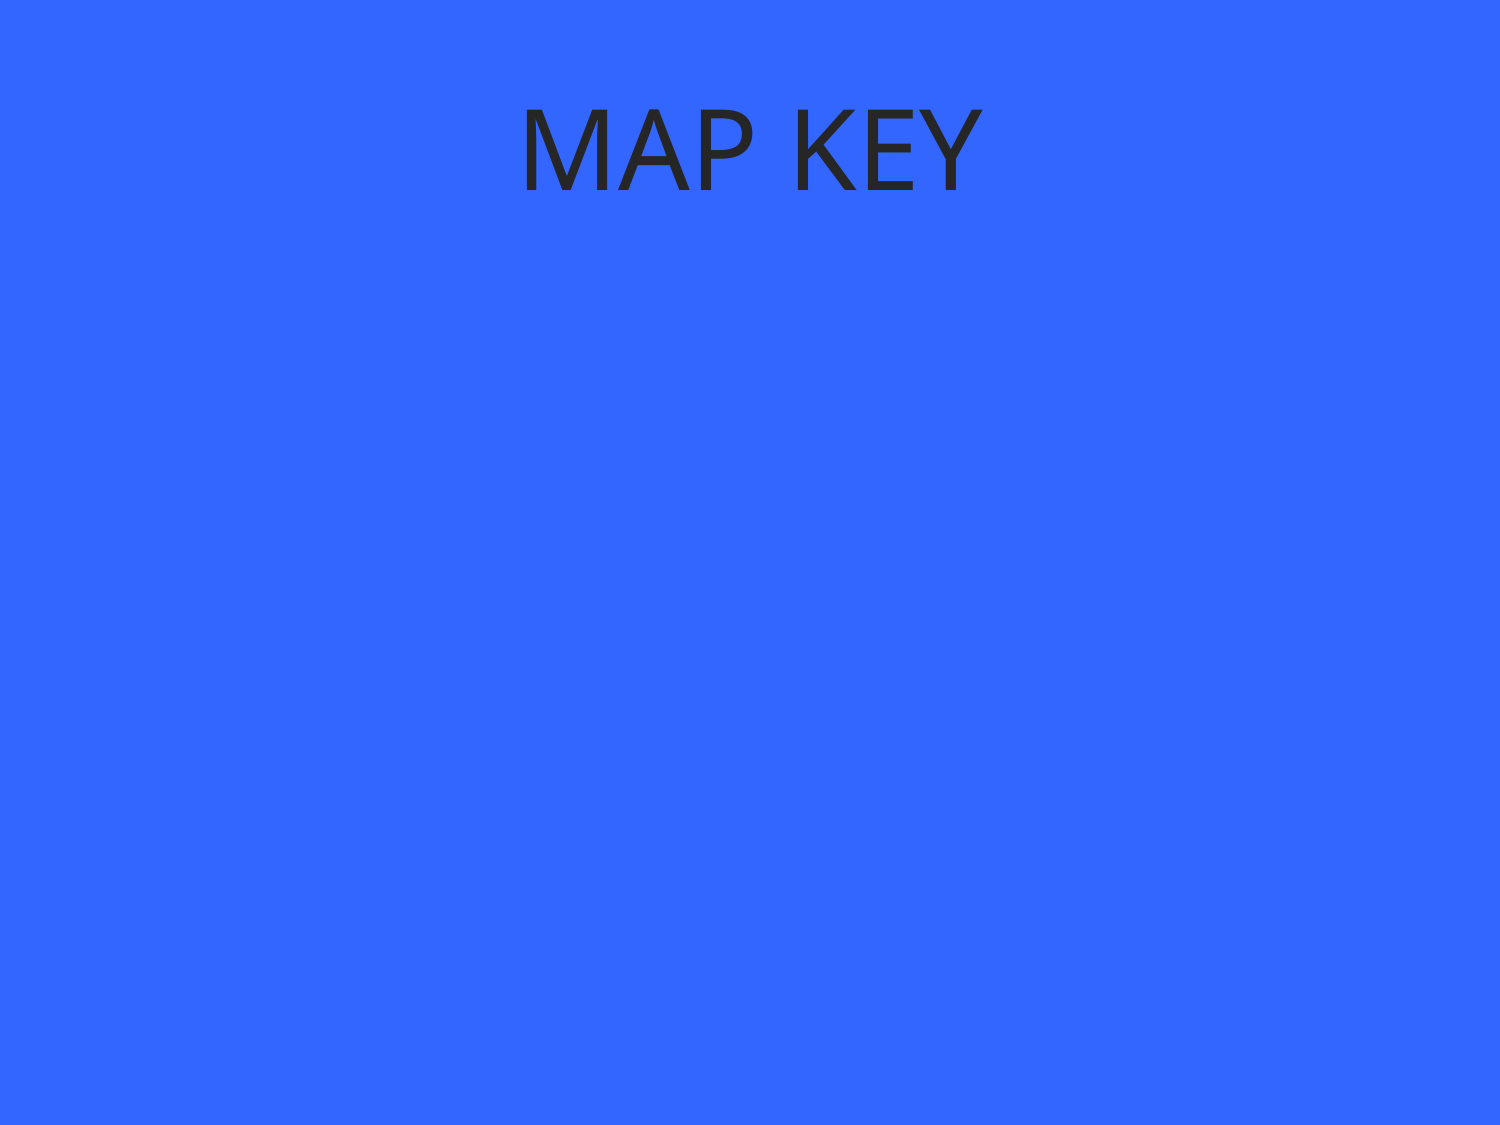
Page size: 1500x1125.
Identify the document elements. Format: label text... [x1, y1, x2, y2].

title MAP KEY [119, 51, 1381, 240]
